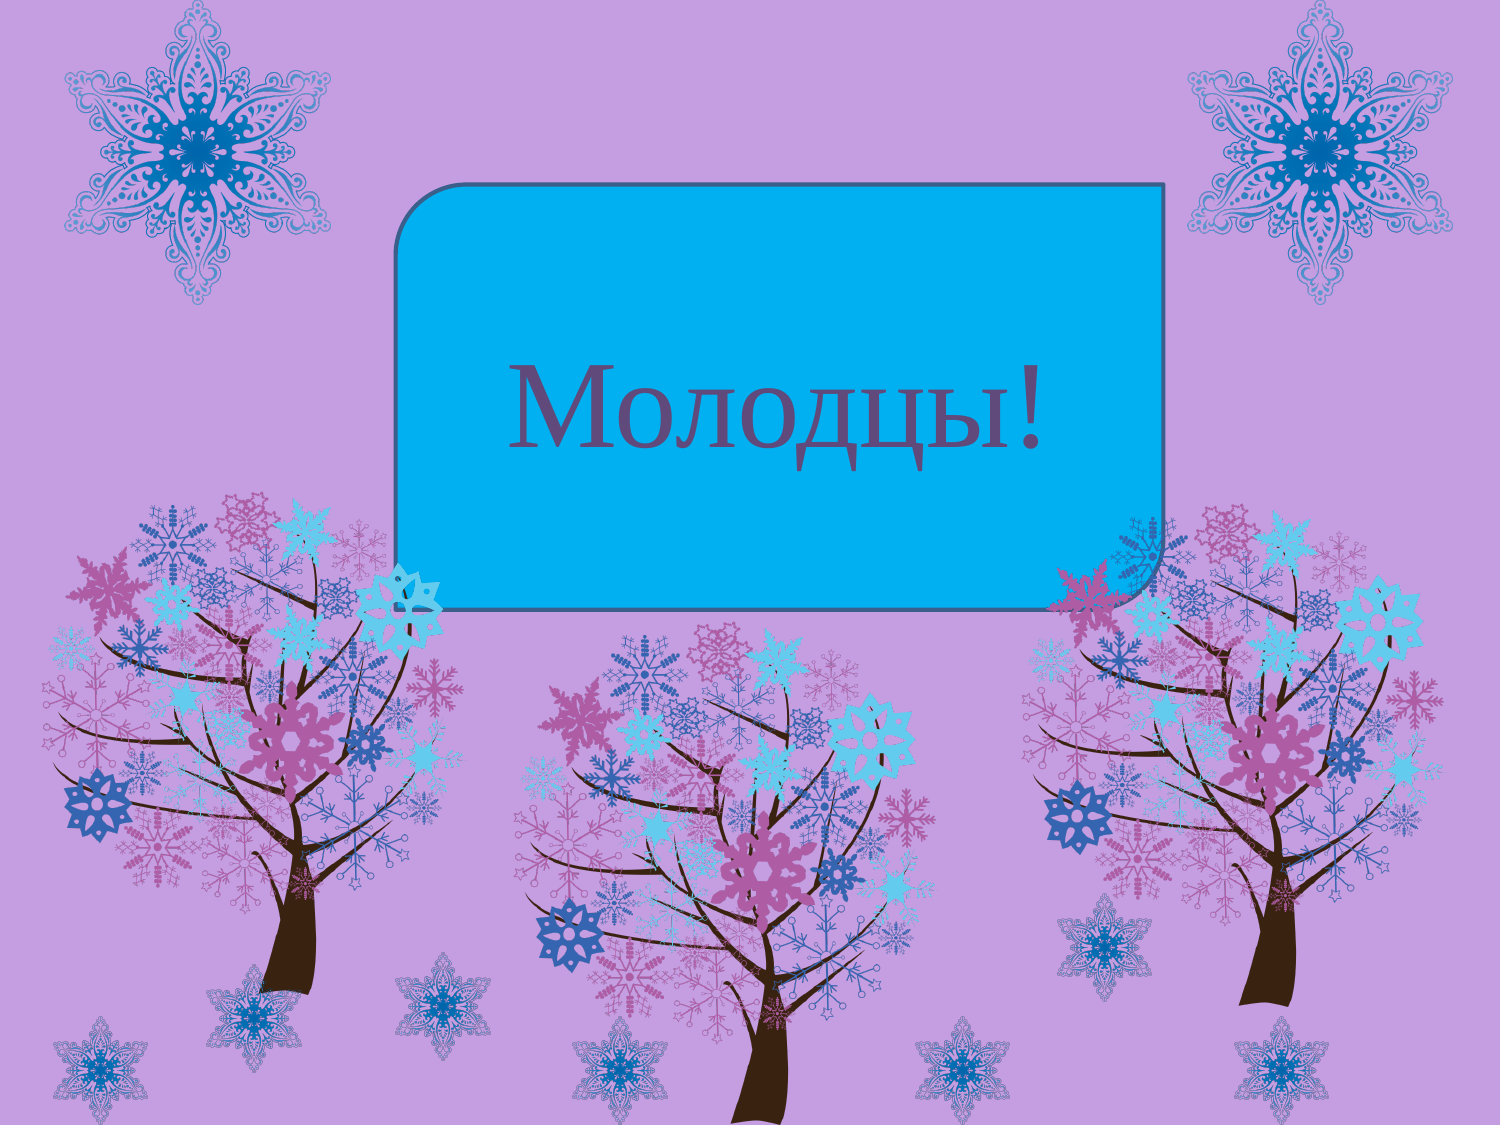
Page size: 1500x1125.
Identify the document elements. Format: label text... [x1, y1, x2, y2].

picture [1150, 531, 1156, 538]
picture [1233, 1016, 1329, 1125]
text_box Молодцы! [393, 182, 1166, 612]
picture [52, 1016, 148, 1125]
picture [1124, 538, 1138, 549]
picture [1186, 0, 1453, 306]
picture [1021, 503, 1448, 1007]
picture [1127, 566, 1137, 575]
picture [41, 491, 491, 1073]
picture [513, 621, 1010, 1125]
picture [64, 0, 331, 306]
